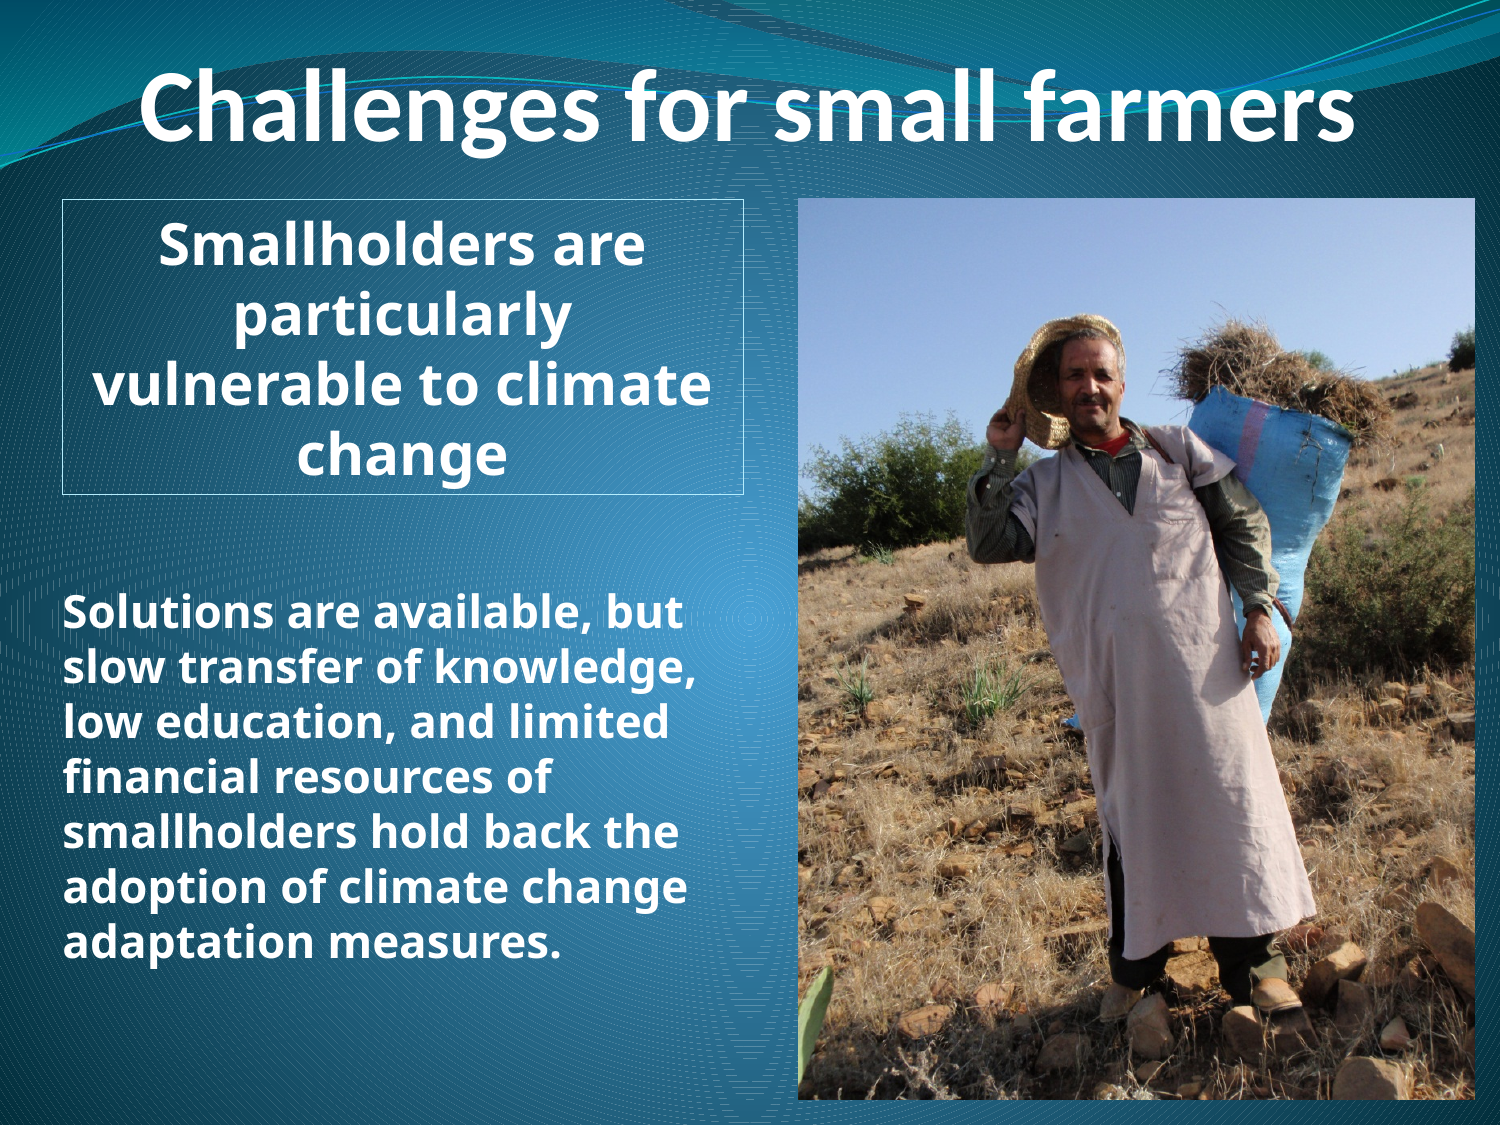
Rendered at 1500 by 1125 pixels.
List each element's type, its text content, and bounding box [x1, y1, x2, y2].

text_box Smallholders are particularly vulnerable to climate change [62, 199, 744, 495]
picture [798, 198, 1476, 1101]
title Challenges for small farmers [19, 37, 1482, 163]
text_box Solutions are available, but slow transfer of knowledge, low education, and limited financial resources of smallholders hold back the adoption of climate change adaptation measures. [62, 575, 731, 850]
